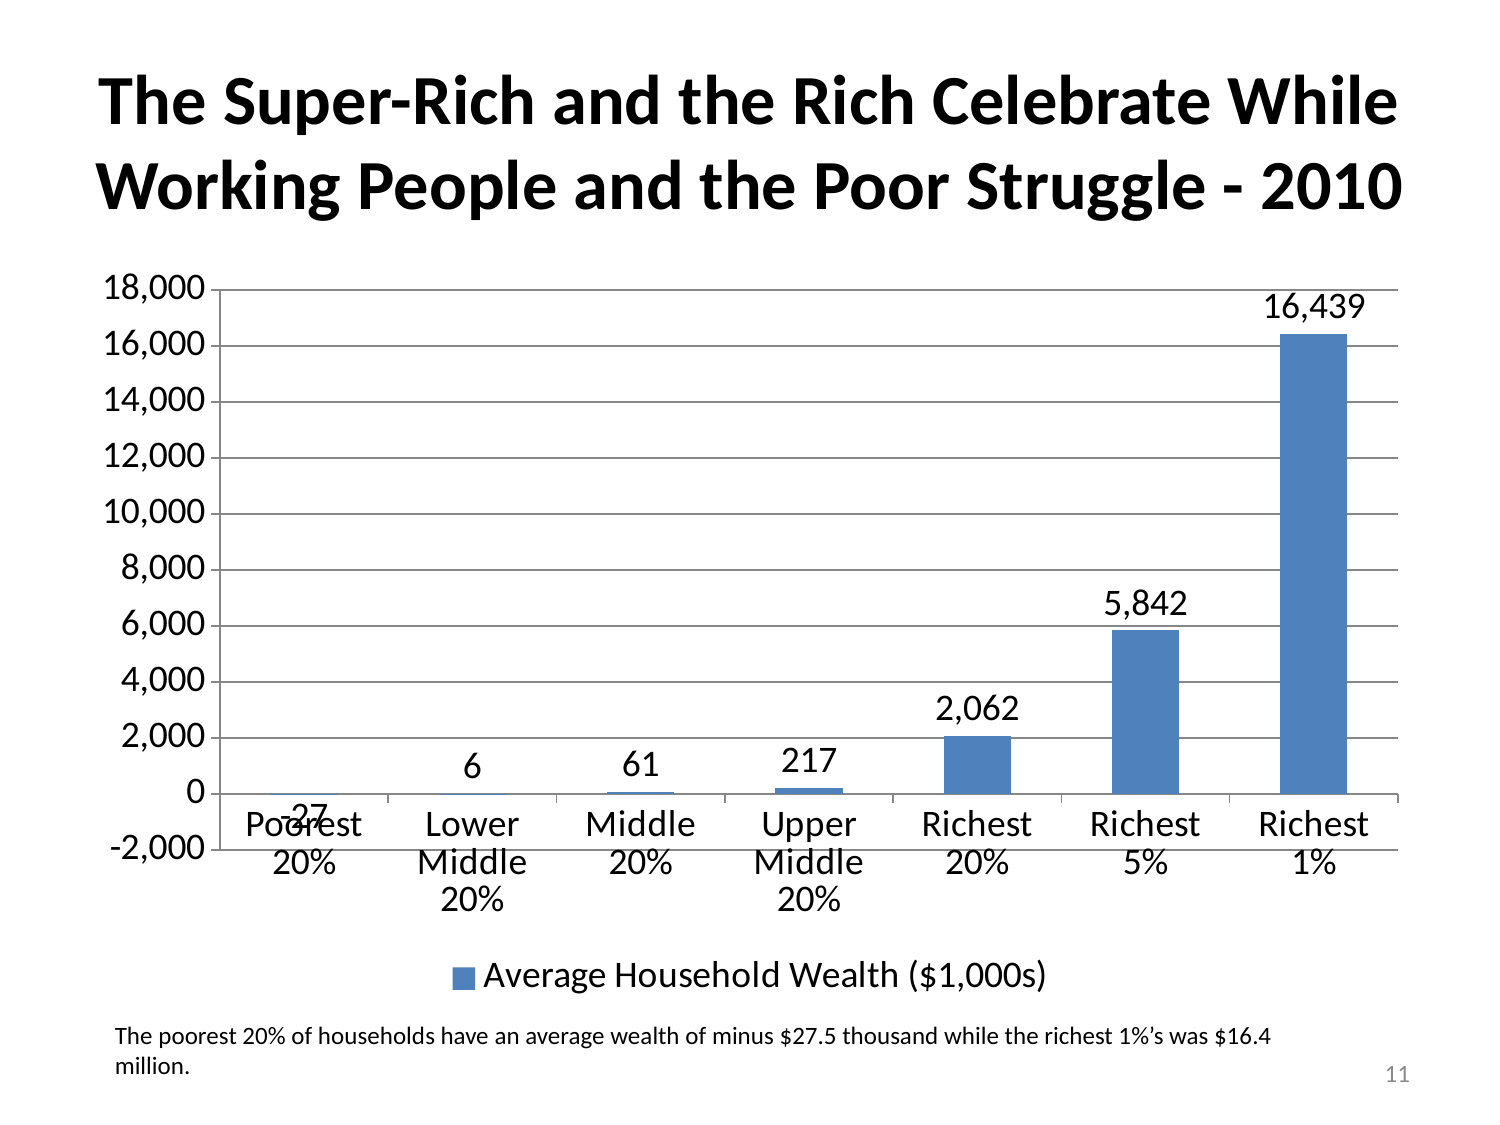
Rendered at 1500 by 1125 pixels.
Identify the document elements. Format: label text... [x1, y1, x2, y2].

chart [74, 262, 1426, 1006]
slide_number 11 [1074, 1042, 1425, 1103]
text_box The poorest 20% of households have an average wealth of minus $27.5 thousand while the richest 1%’s was $16.4 million. [99, 1014, 1350, 1088]
title The Super-Rich and the Rich Celebrate While Working People and the Poor Struggle - 2010 [75, 45, 1425, 233]
